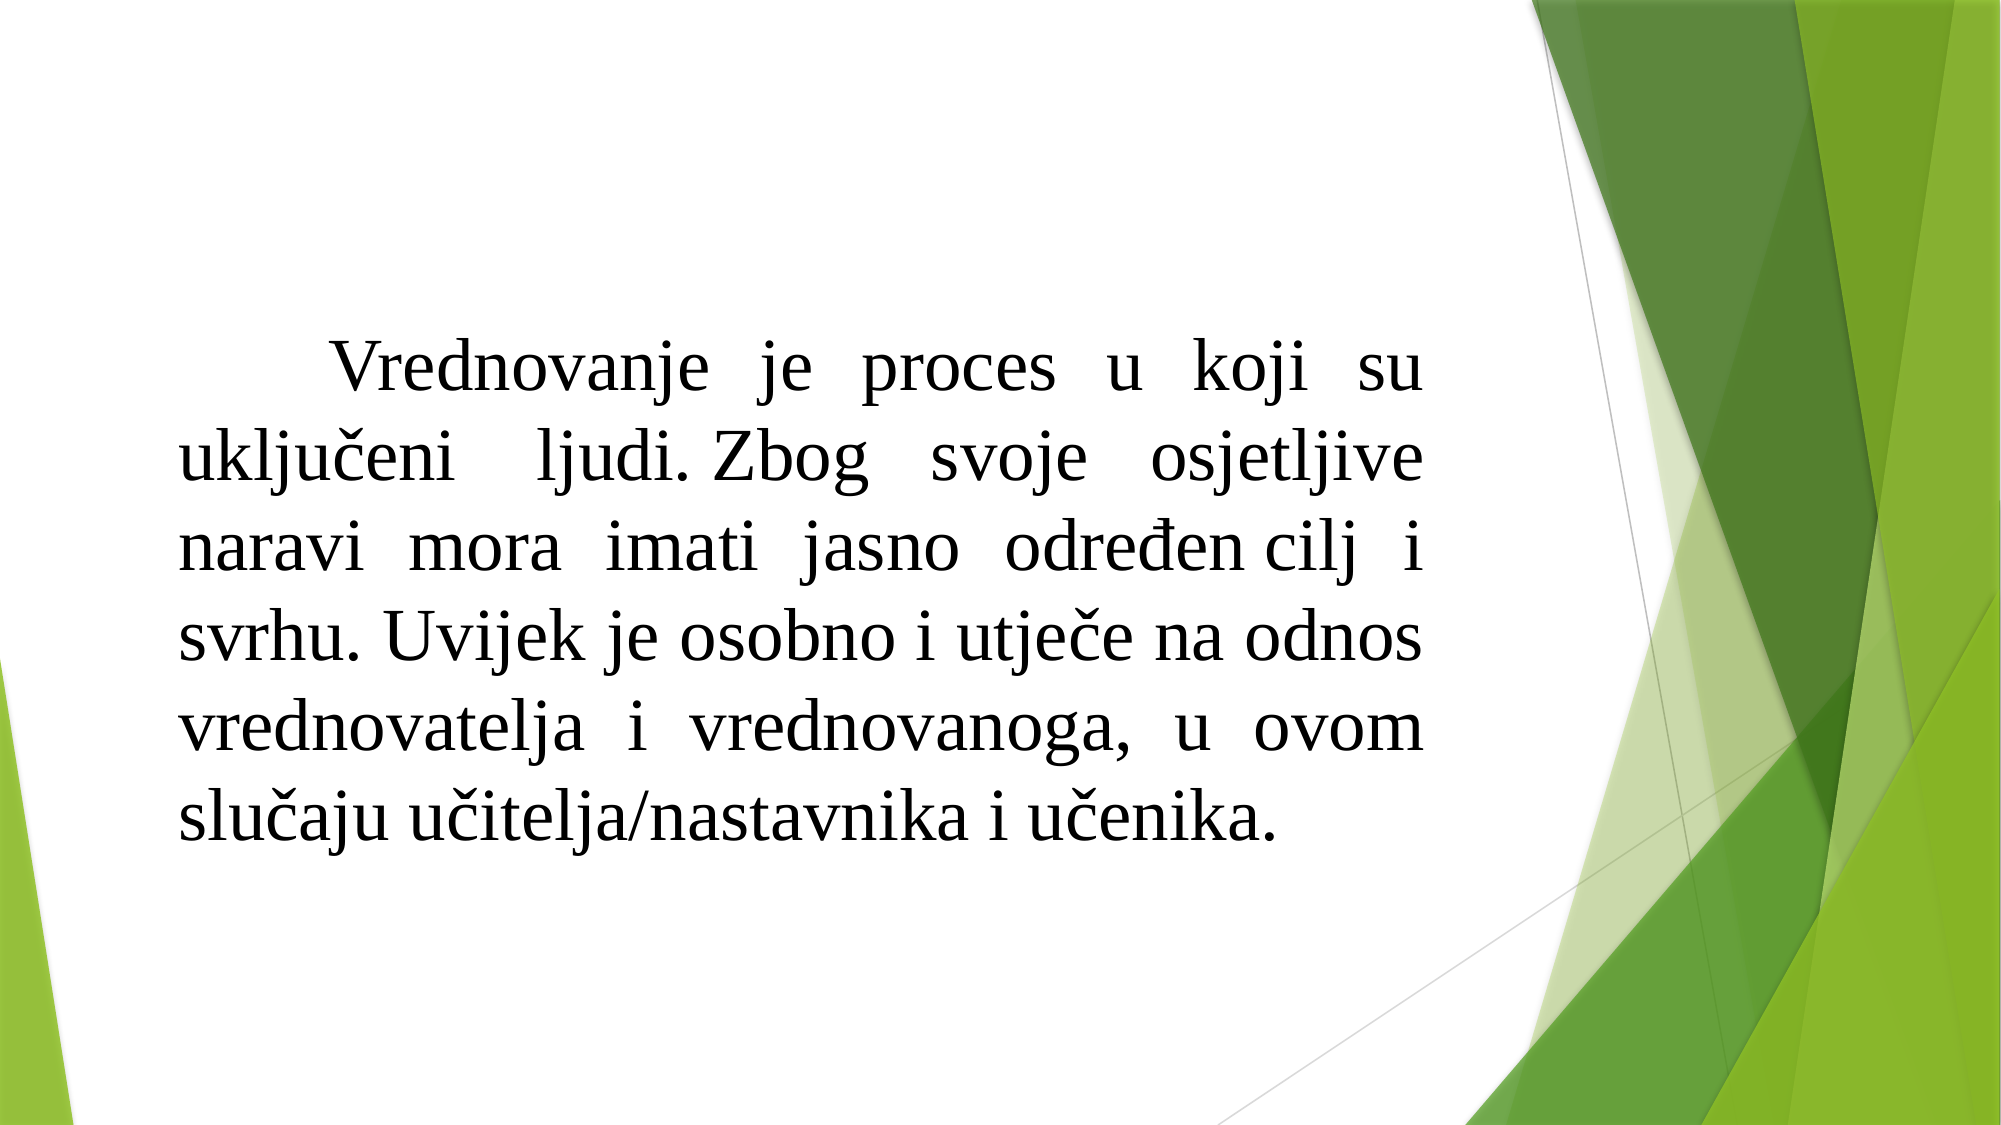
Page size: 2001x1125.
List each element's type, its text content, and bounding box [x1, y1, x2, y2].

text_box Vrednovanje je proces u koji su uključeni ljudi. Zbog svoje osjetljive naravi mora imati jasno određen cilj i svrhu. Uvijek je osobno i utječe na odnos vrednovatelja i vrednovanoga, u ovom slučaju učitelja/nastavnika i učenika. [163, 307, 1440, 863]
